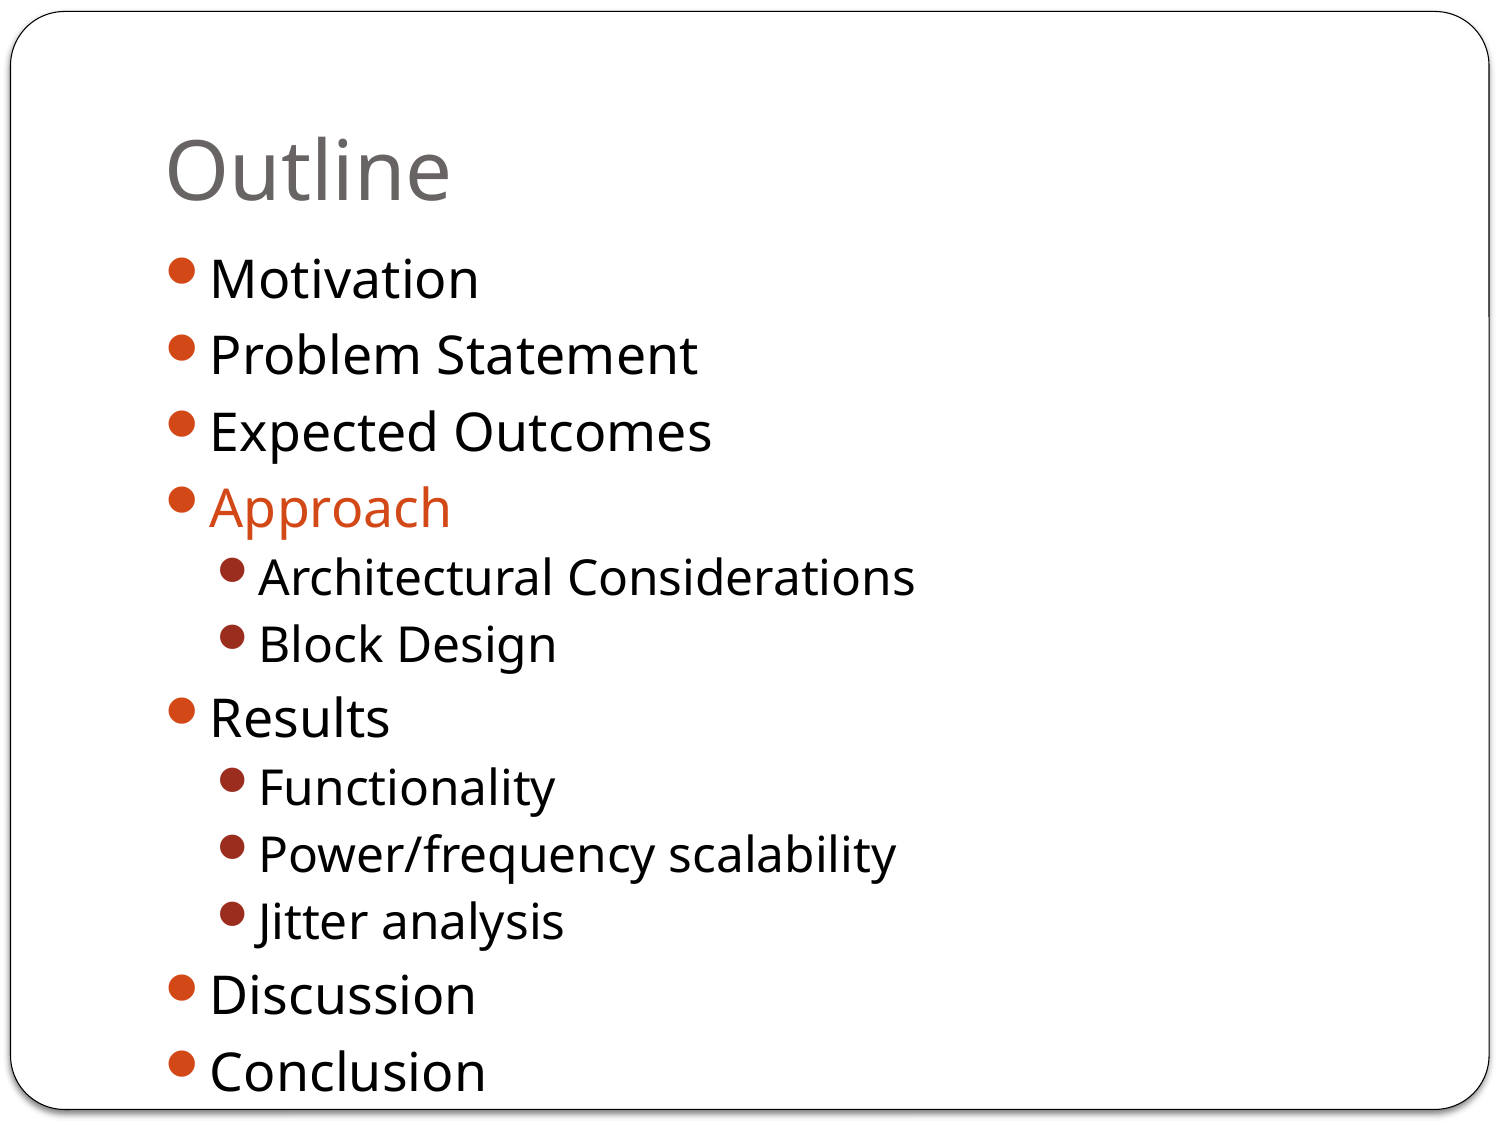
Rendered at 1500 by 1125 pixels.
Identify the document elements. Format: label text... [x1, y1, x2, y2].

list Motivation Problem Statement Expected Outcomes Approach Architectural Considerations Block Design Results Functionality Power/frequency scalability Jitter analysis Discussion Conclusion [150, 237, 1425, 1113]
title Outline [150, 45, 1425, 233]
